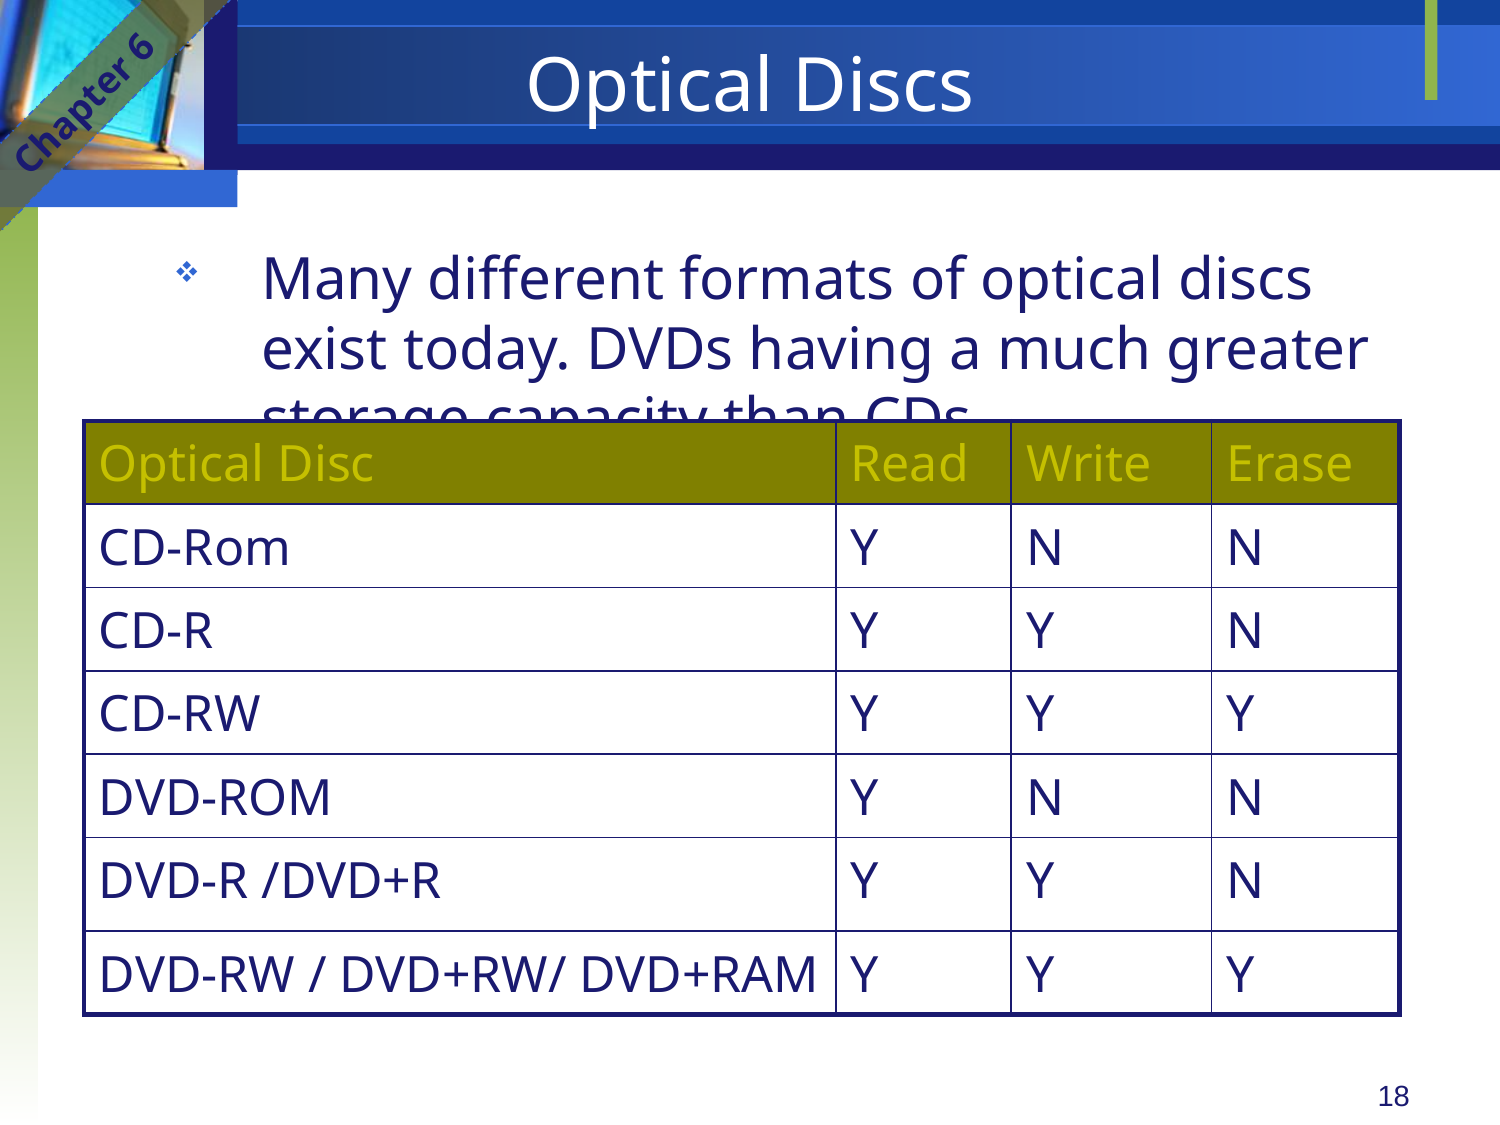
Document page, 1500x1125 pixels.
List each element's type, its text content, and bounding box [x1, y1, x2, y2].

table_cell CD-Rom [86, 505, 835, 587]
table_cell Y [837, 588, 1010, 670]
table_cell DVD-R /DVD+R [86, 838, 835, 930]
slide_number 18 [1074, 1069, 1426, 1111]
table_cell CD-R [86, 588, 835, 670]
table_cell N [1012, 505, 1211, 587]
table_header Read [837, 423, 1010, 503]
list Many different formats of optical discs exist today. DVDs having a much greater storage capacity than CDs. [83, 233, 1433, 433]
table_cell DVD-RW / DVD+RW/ DVD+RAM [86, 932, 835, 1012]
title Optical Discs [74, 0, 1426, 176]
table_cell Y [1012, 588, 1211, 670]
table_cell Y [837, 505, 1010, 587]
picture [0, 0, 74, 142]
picture [64, 158, 74, 169]
table_cell Y [1012, 932, 1211, 1012]
table_cell Y [837, 838, 1010, 930]
text_box Chapter 6 [0, 0, 230, 232]
table_cell N [1012, 755, 1211, 837]
table_cell Y [1212, 932, 1397, 1012]
table_cell DVD-ROM [86, 755, 835, 837]
table_cell Y [1012, 672, 1211, 753]
table_cell N [1212, 588, 1397, 670]
table_cell N [1212, 505, 1397, 587]
table_cell Y [1212, 672, 1397, 753]
table_cell Y [837, 755, 1010, 837]
table_cell Y [837, 672, 1010, 753]
table_cell CD-RW [86, 672, 835, 753]
table_cell Y [837, 932, 1010, 1012]
table_cell N [1212, 755, 1397, 837]
table_header Erase [1212, 423, 1397, 503]
table_header Optical Disc [86, 423, 835, 503]
table_cell N [1212, 838, 1397, 930]
table_cell Y [1012, 838, 1211, 930]
table_header Write [1012, 423, 1211, 503]
